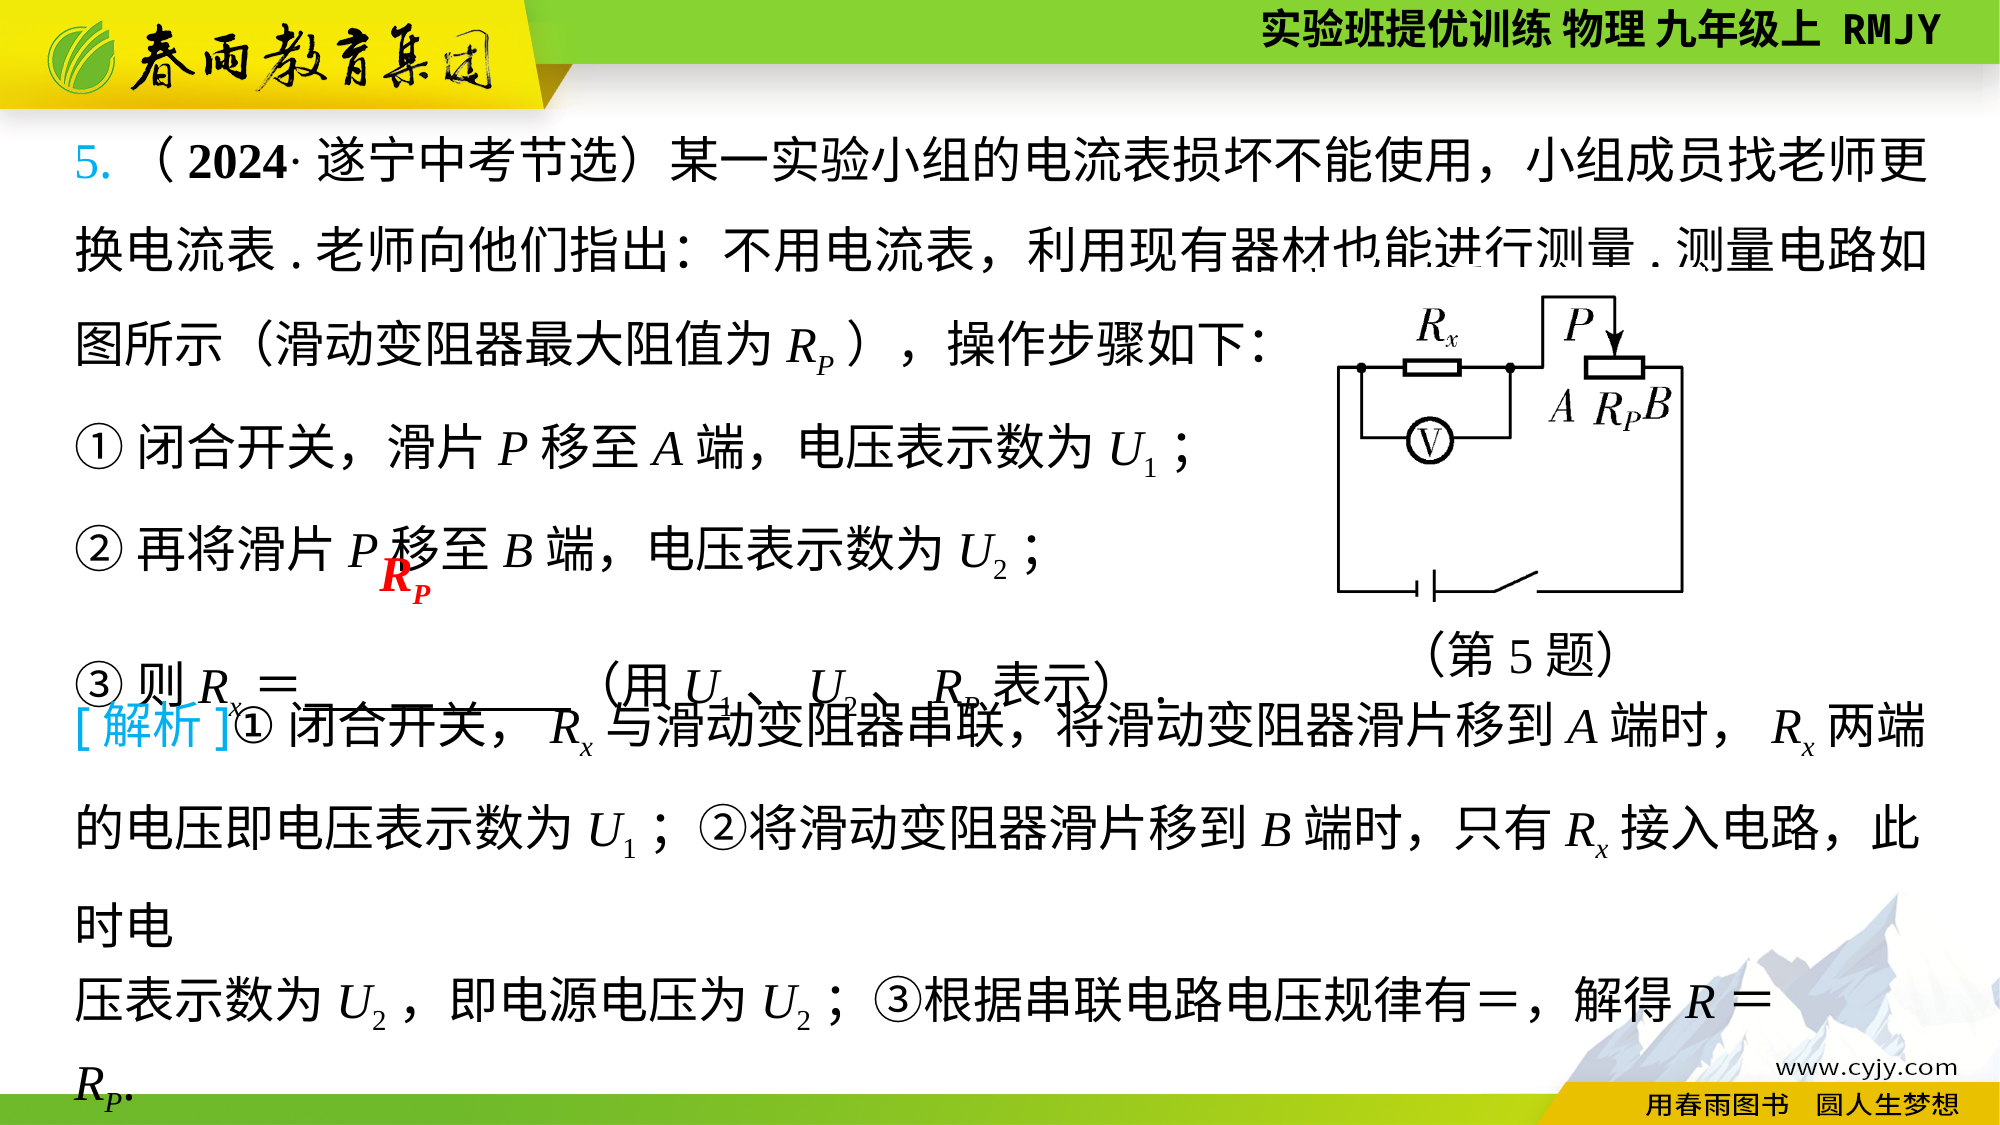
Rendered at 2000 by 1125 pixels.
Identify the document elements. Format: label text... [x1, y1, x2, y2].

picture [0, 0, 2000, 1125]
list 5.（2024·遂宁中考节选）某一实验小组的电流表损坏不能使用，小组成员找老师更换电流表.老师向他们指出：不用电流表，利用现有器材也能进行测量.测量电路如图所示（滑动变阻器最大阻值为RP），操作步骤如下： ①闭合开关，滑片P移至A端，电压表示数为U1； ②再将滑片P移至B端，电压表示数为U2； ③则Rx＝ （用U1、U2、RP表示）. [59, 91, 1944, 682]
text_box （第5题） [1381, 610, 1660, 691]
